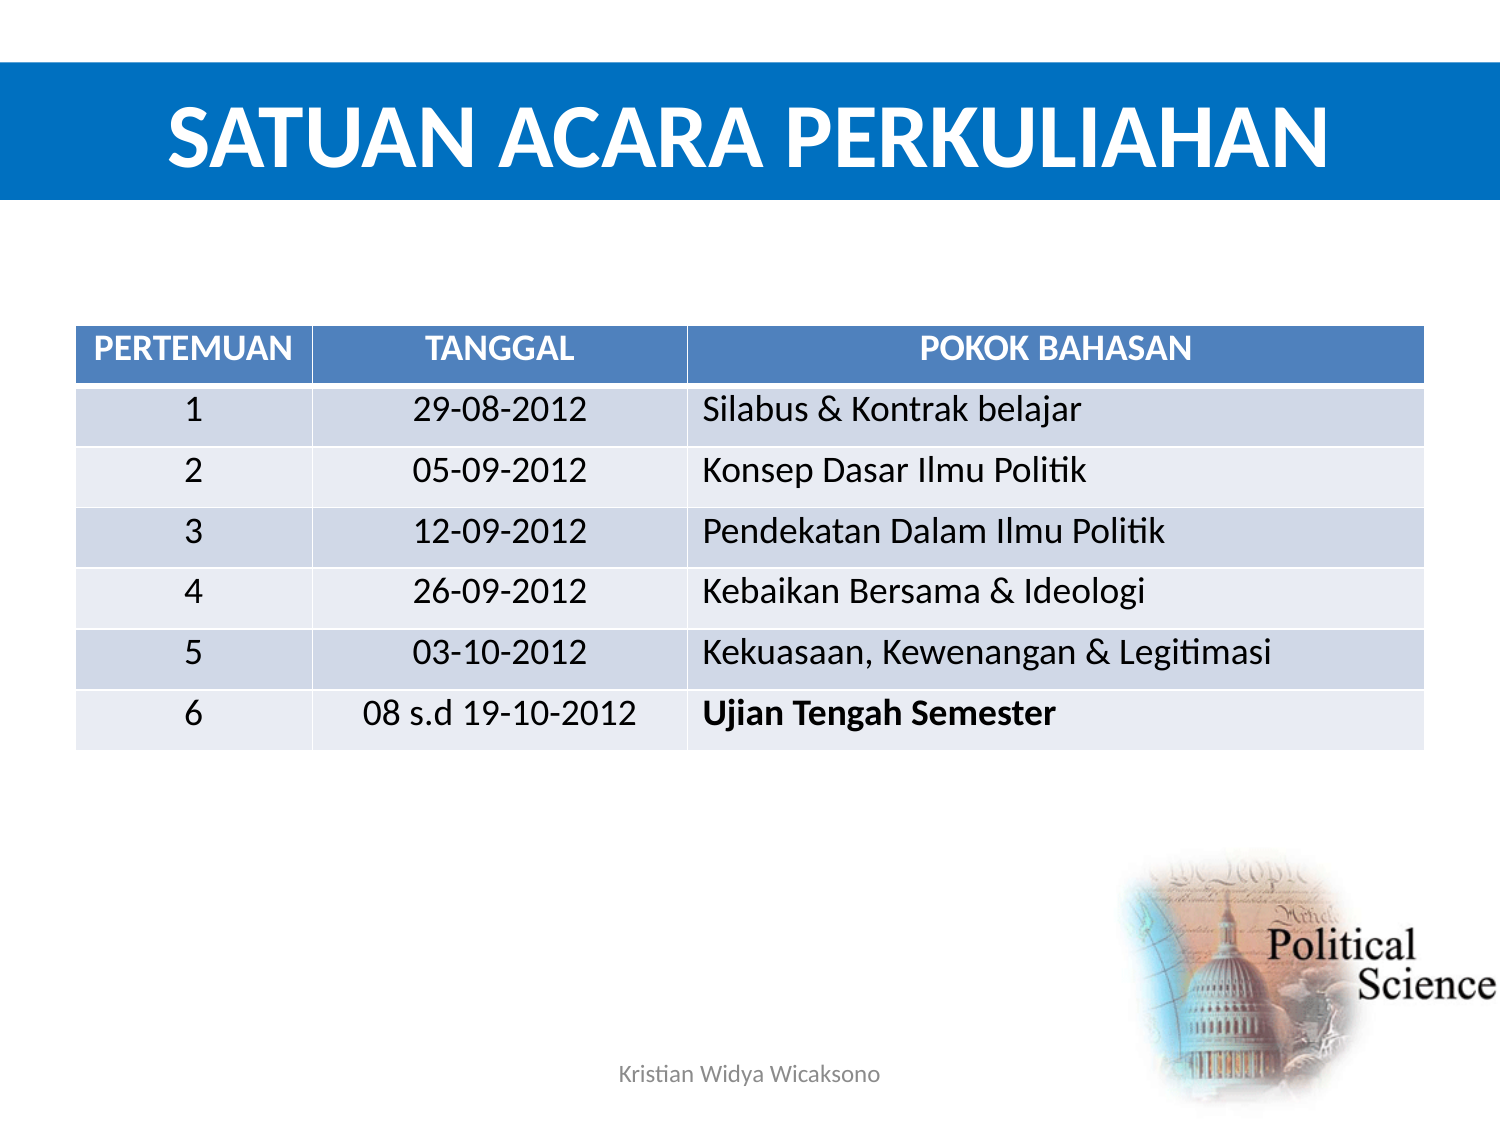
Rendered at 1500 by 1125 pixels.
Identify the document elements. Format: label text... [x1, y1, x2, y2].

table_cell 5 [76, 630, 312, 689]
table_cell 12-09-2012 [313, 508, 687, 567]
table_cell Kebaikan Bersama & Ideologi [688, 569, 1424, 628]
title SATUAN ACARA PERKULIAHAN [0, 62, 1500, 201]
table_cell 29-08-2012 [313, 389, 687, 446]
table_cell Silabus & Kontrak belajar [688, 389, 1424, 446]
table_cell 6 [76, 691, 312, 750]
table_cell 2 [76, 448, 312, 507]
table_cell 05-09-2012 [313, 448, 687, 507]
table_cell Pendekatan Dalam Ilmu Politik [688, 508, 1424, 567]
table_cell 1 [76, 389, 312, 446]
table_cell Kekuasaan, Kewenangan & Legitimasi [688, 630, 1424, 689]
table_cell 03-10-2012 [313, 630, 687, 689]
table_cell Ujian Tengah Semester [688, 691, 1424, 750]
table_header POKOK BAHASAN [688, 326, 1424, 383]
table_cell 08 s.d 19-10-2012 [313, 691, 687, 750]
footer Kristian Widya Wicaksono [512, 1042, 988, 1103]
table_header PERTEMUAN [76, 326, 312, 383]
table_cell 3 [76, 508, 312, 567]
table_cell Konsep Dasar Ilmu Politik [688, 448, 1424, 507]
table_cell 26-09-2012 [313, 569, 687, 628]
picture [1105, 833, 1500, 1125]
table_cell 4 [76, 569, 312, 628]
table_header TANGGAL [313, 326, 687, 383]
